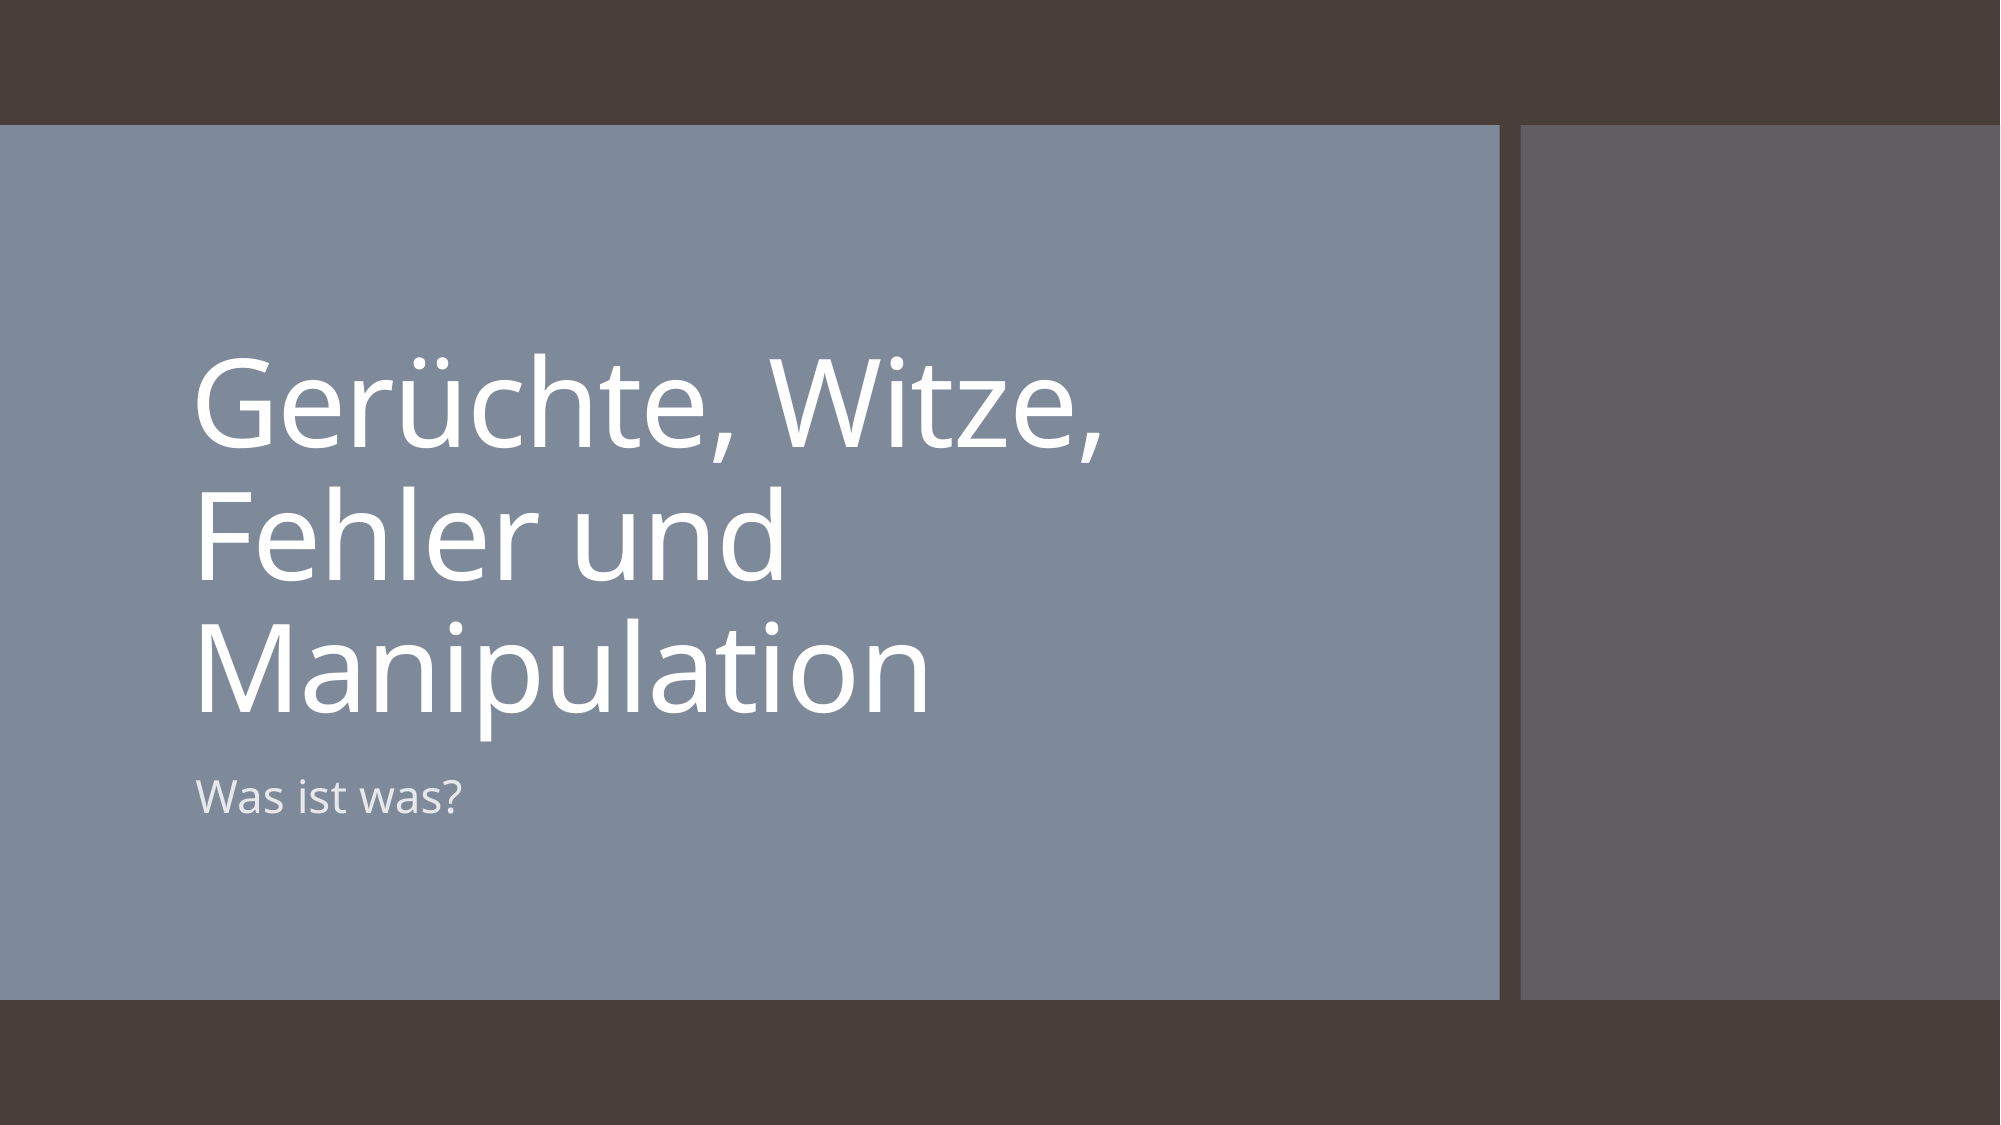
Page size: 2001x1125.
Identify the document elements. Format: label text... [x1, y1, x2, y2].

title Gerüchte, Witze, Fehler und Manipulation [175, 213, 1376, 747]
subtitle Was ist was? [180, 766, 1381, 917]
